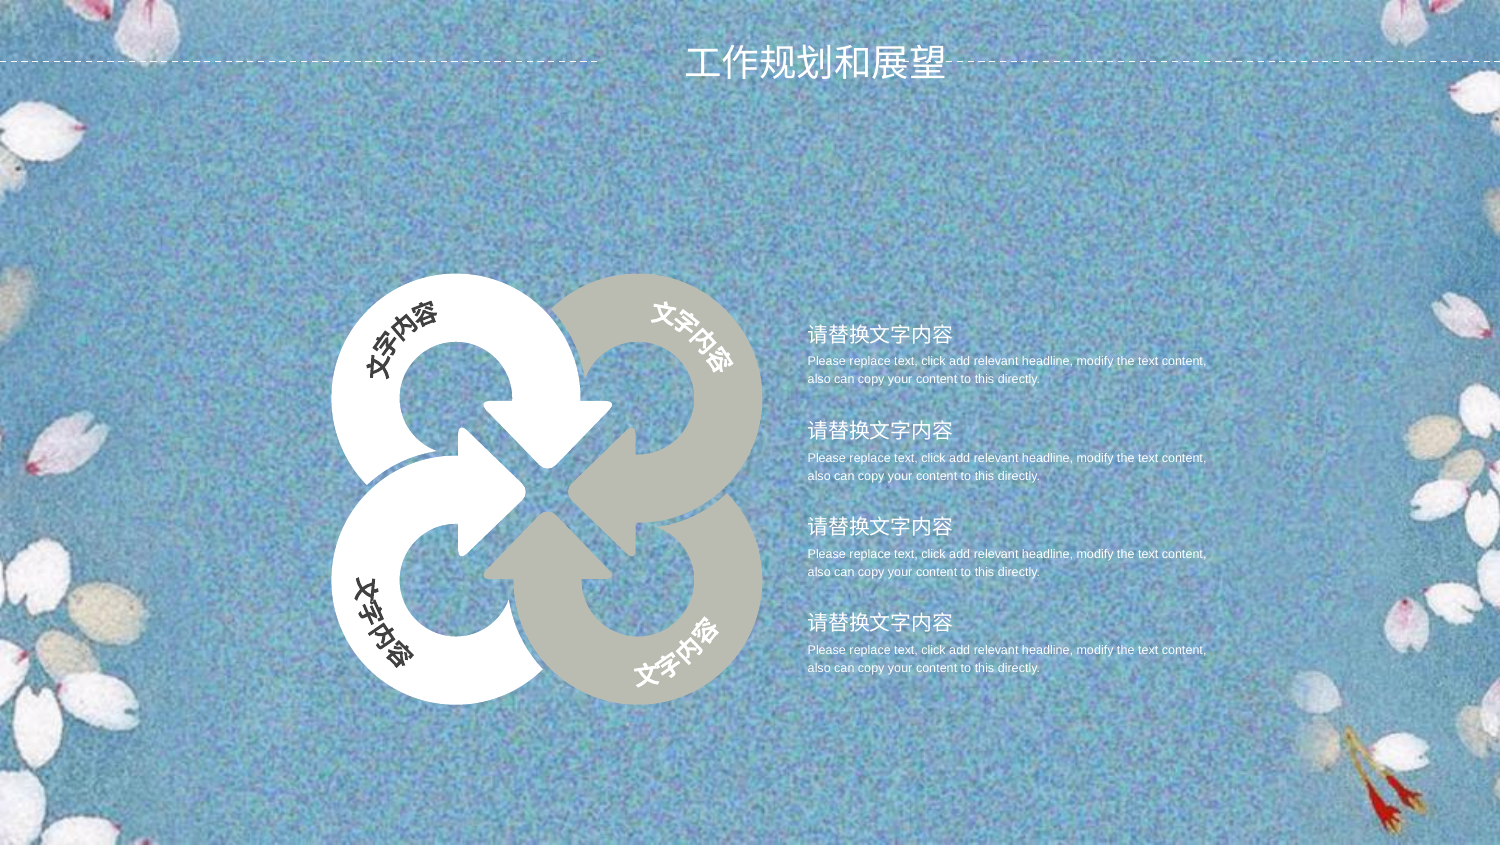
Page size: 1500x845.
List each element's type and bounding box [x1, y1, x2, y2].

picture [0, 0, 1500, 845]
text_box [807, 412, 1229, 482]
text_box [807, 508, 1229, 578]
text_box [807, 316, 1229, 386]
text_box [807, 604, 1229, 674]
text_box [331, 273, 763, 705]
